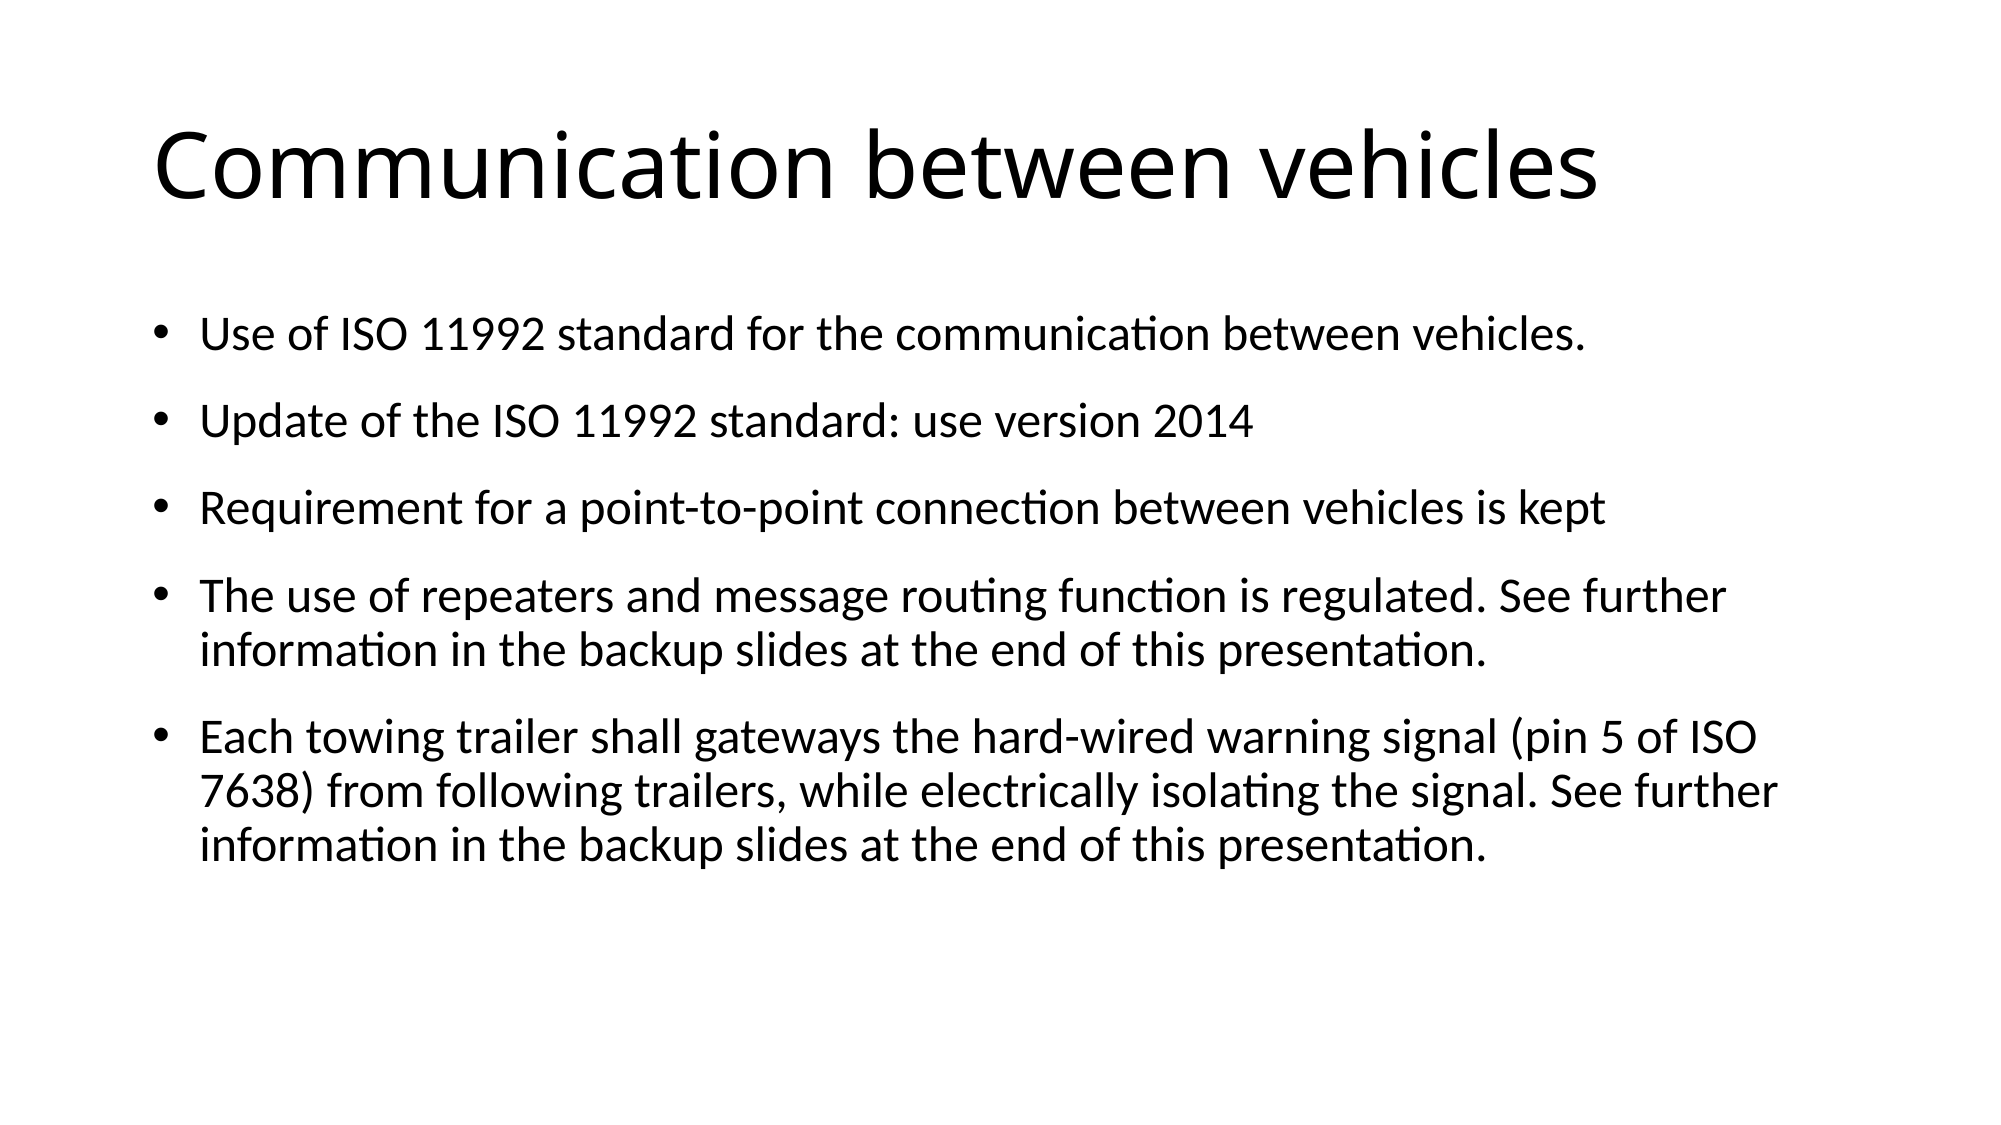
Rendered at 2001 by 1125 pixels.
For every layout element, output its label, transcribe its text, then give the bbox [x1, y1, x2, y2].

title Communication between vehicles [137, 59, 1863, 278]
list Use of ISO 11992 standard for the communication between vehicles. Update of the ISO 11992 standard: use version 2014 Requirement for a point-to-point connection between vehicles is kept The use of repeaters and message routing function is regulated. See further information in the backup slides at the end of this presentation. Each towing trailer shall gateways the hard-wired warning signal (pin 5 of ISO 7638) from following trailers, while electrically isolating the signal. See further information in the backup slides at the end of this presentation. [137, 299, 1863, 1014]
